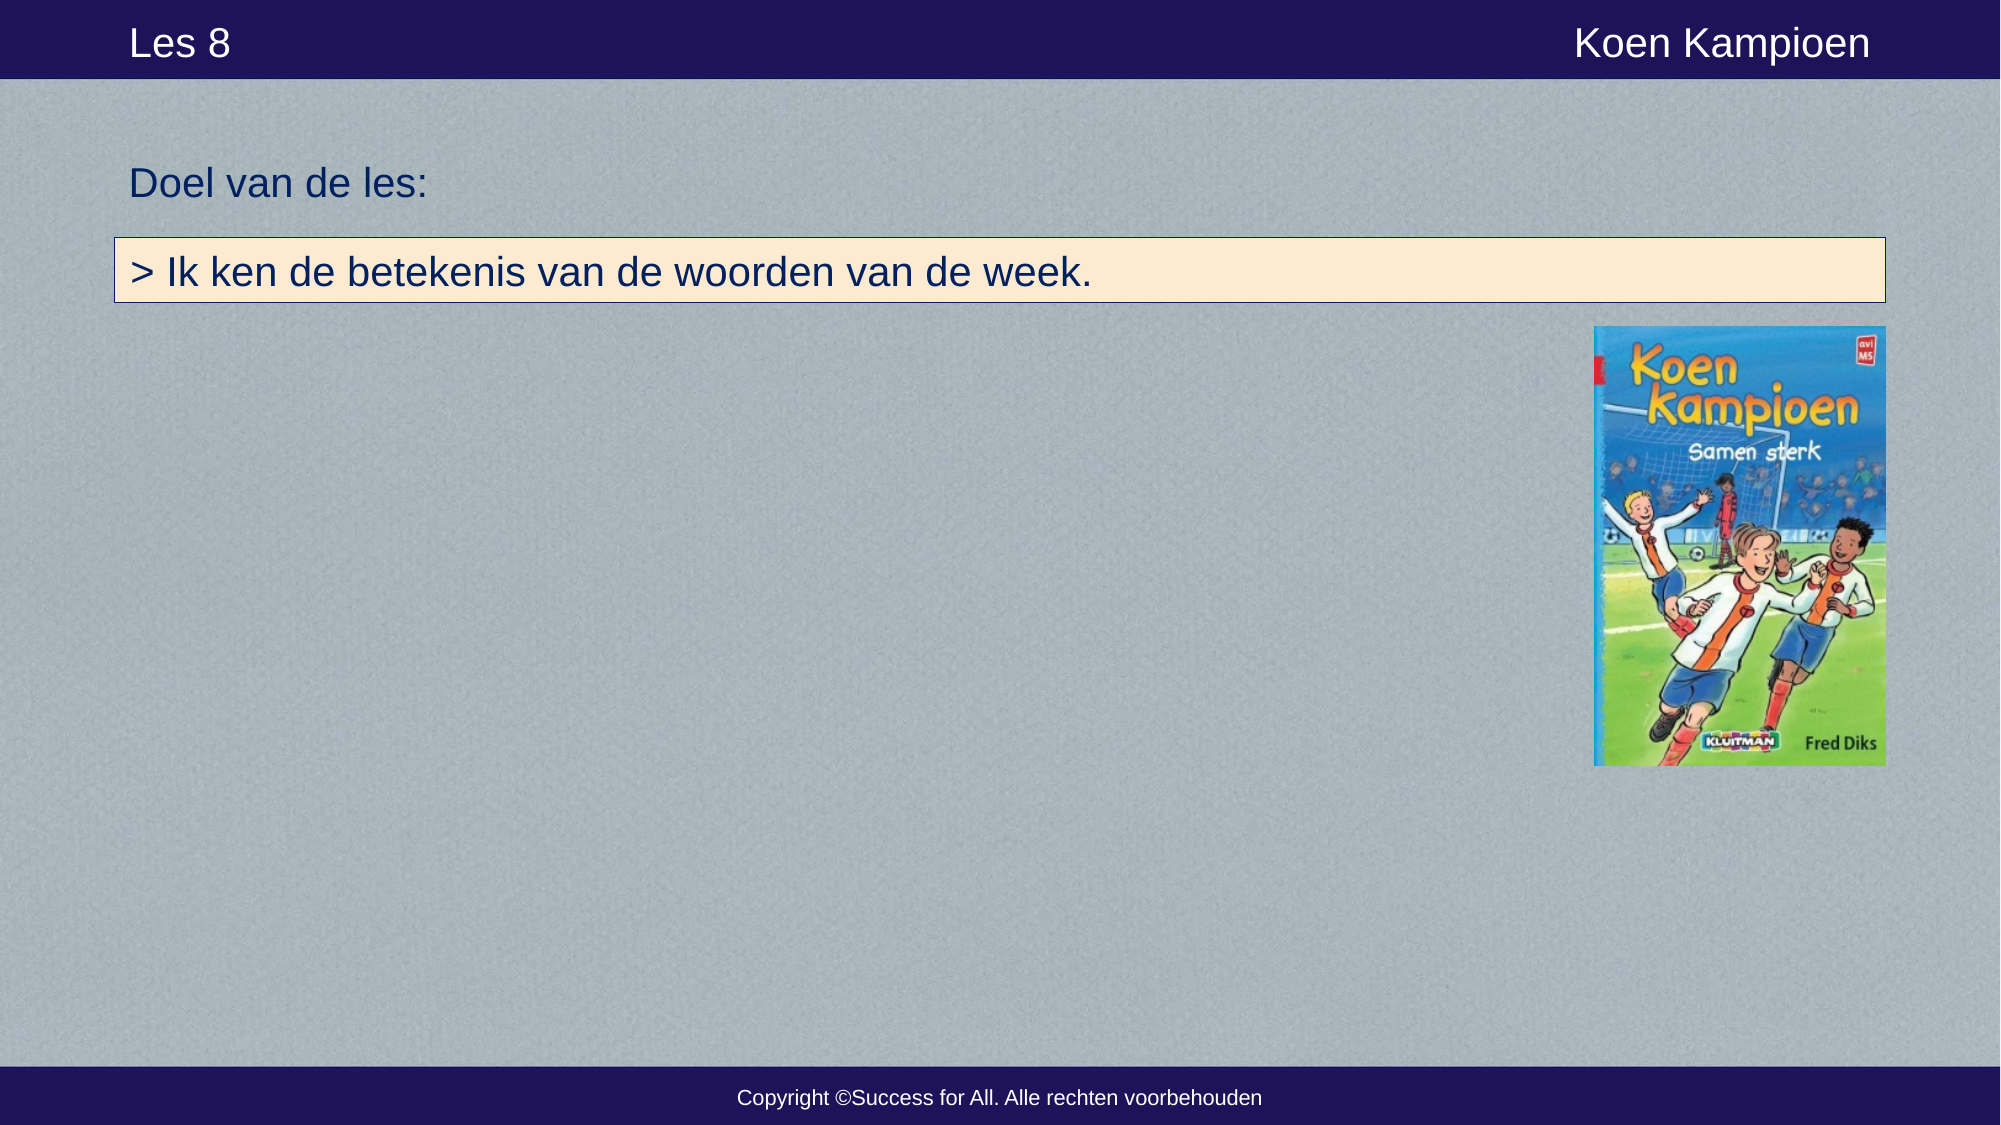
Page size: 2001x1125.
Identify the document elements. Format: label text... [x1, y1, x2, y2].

text_box Koen Kampioen [999, 8, 1886, 73]
text_box Les 8 [114, 8, 354, 73]
picture [0, 0, 2001, 1125]
text_box > Ik ken de betekenis van de woorden van de week. [114, 237, 1886, 303]
text_box Copyright ©Success for All. Alle rechten voorbehouden [0, 1076, 2000, 1125]
text_box Doel van de les: [113, 148, 1635, 214]
